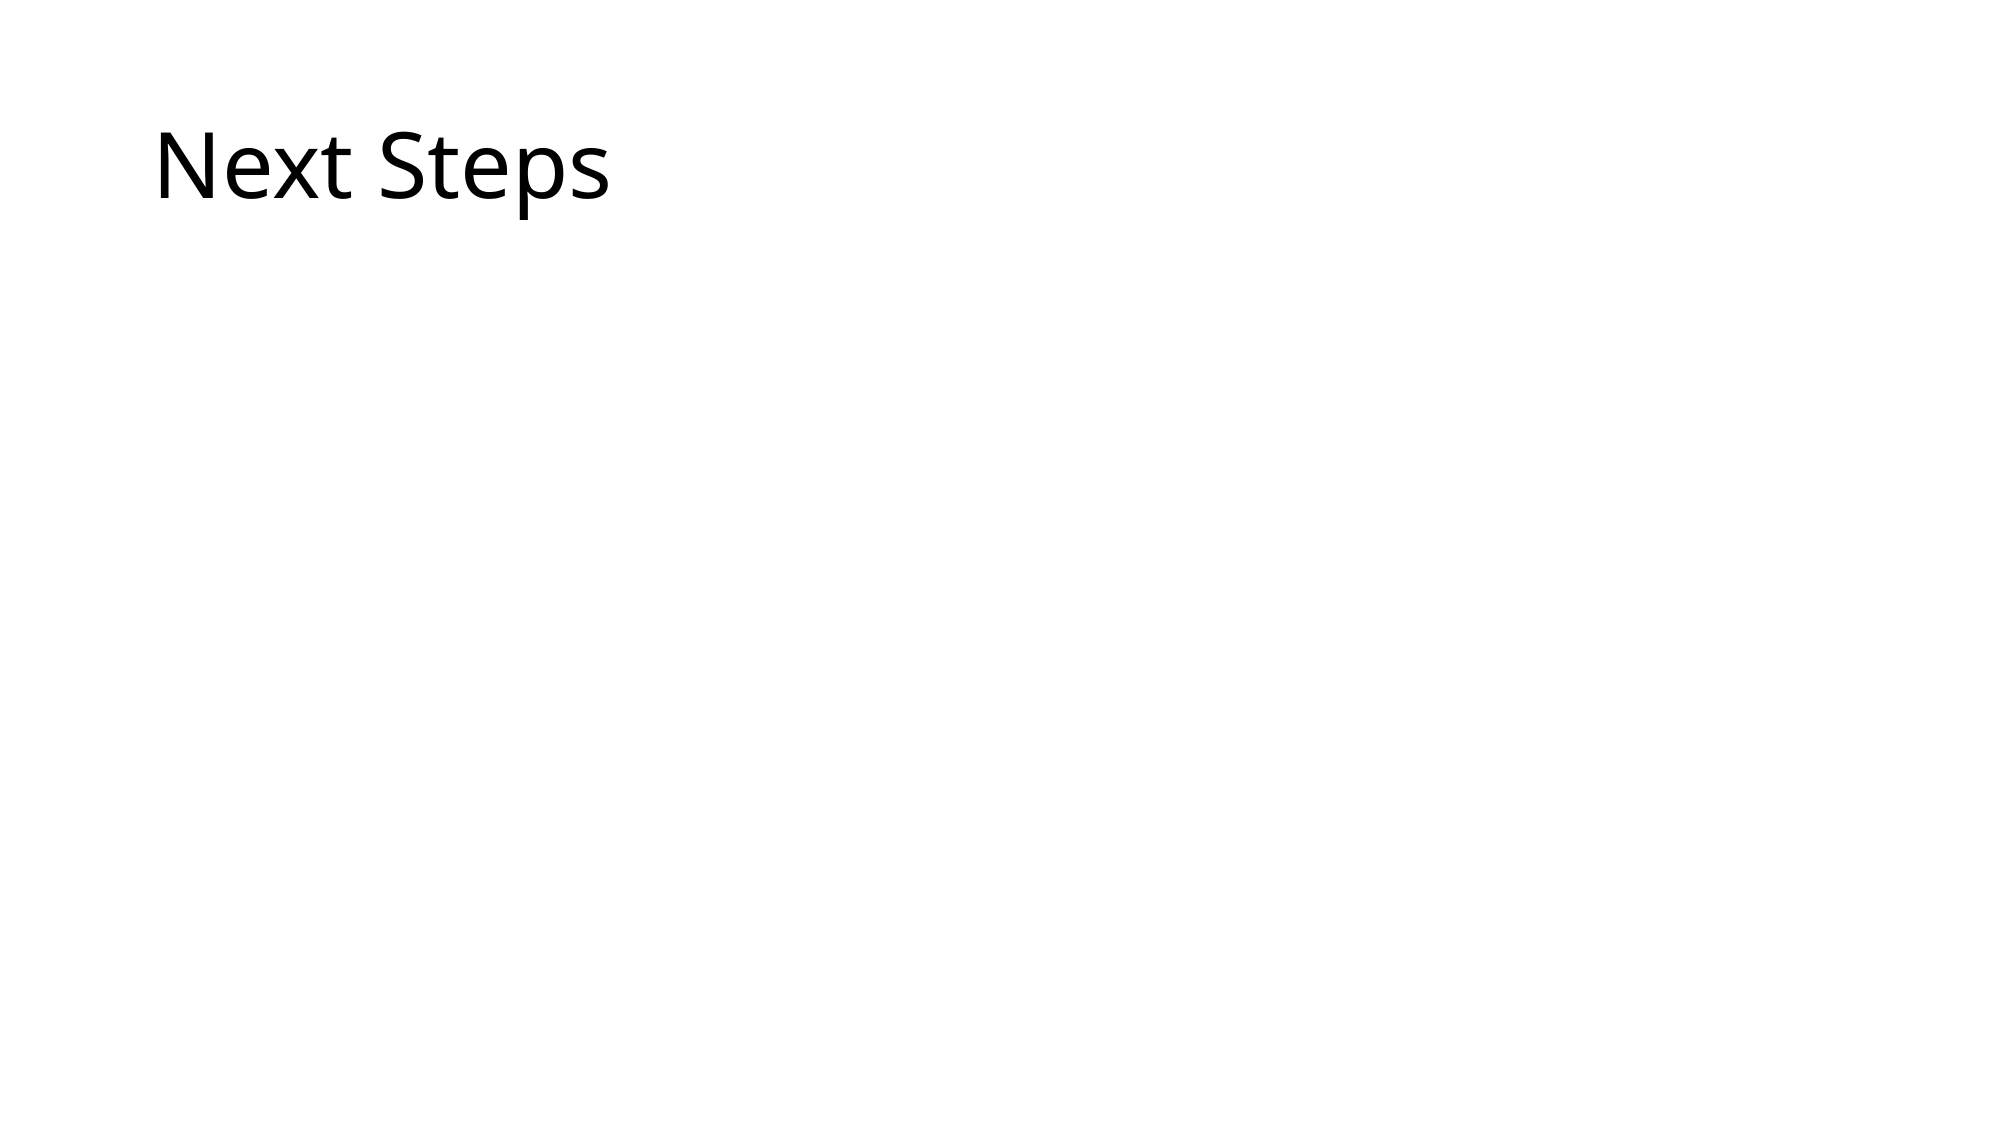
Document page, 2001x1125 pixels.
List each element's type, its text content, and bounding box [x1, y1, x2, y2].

title Next Steps [137, 59, 1863, 278]
